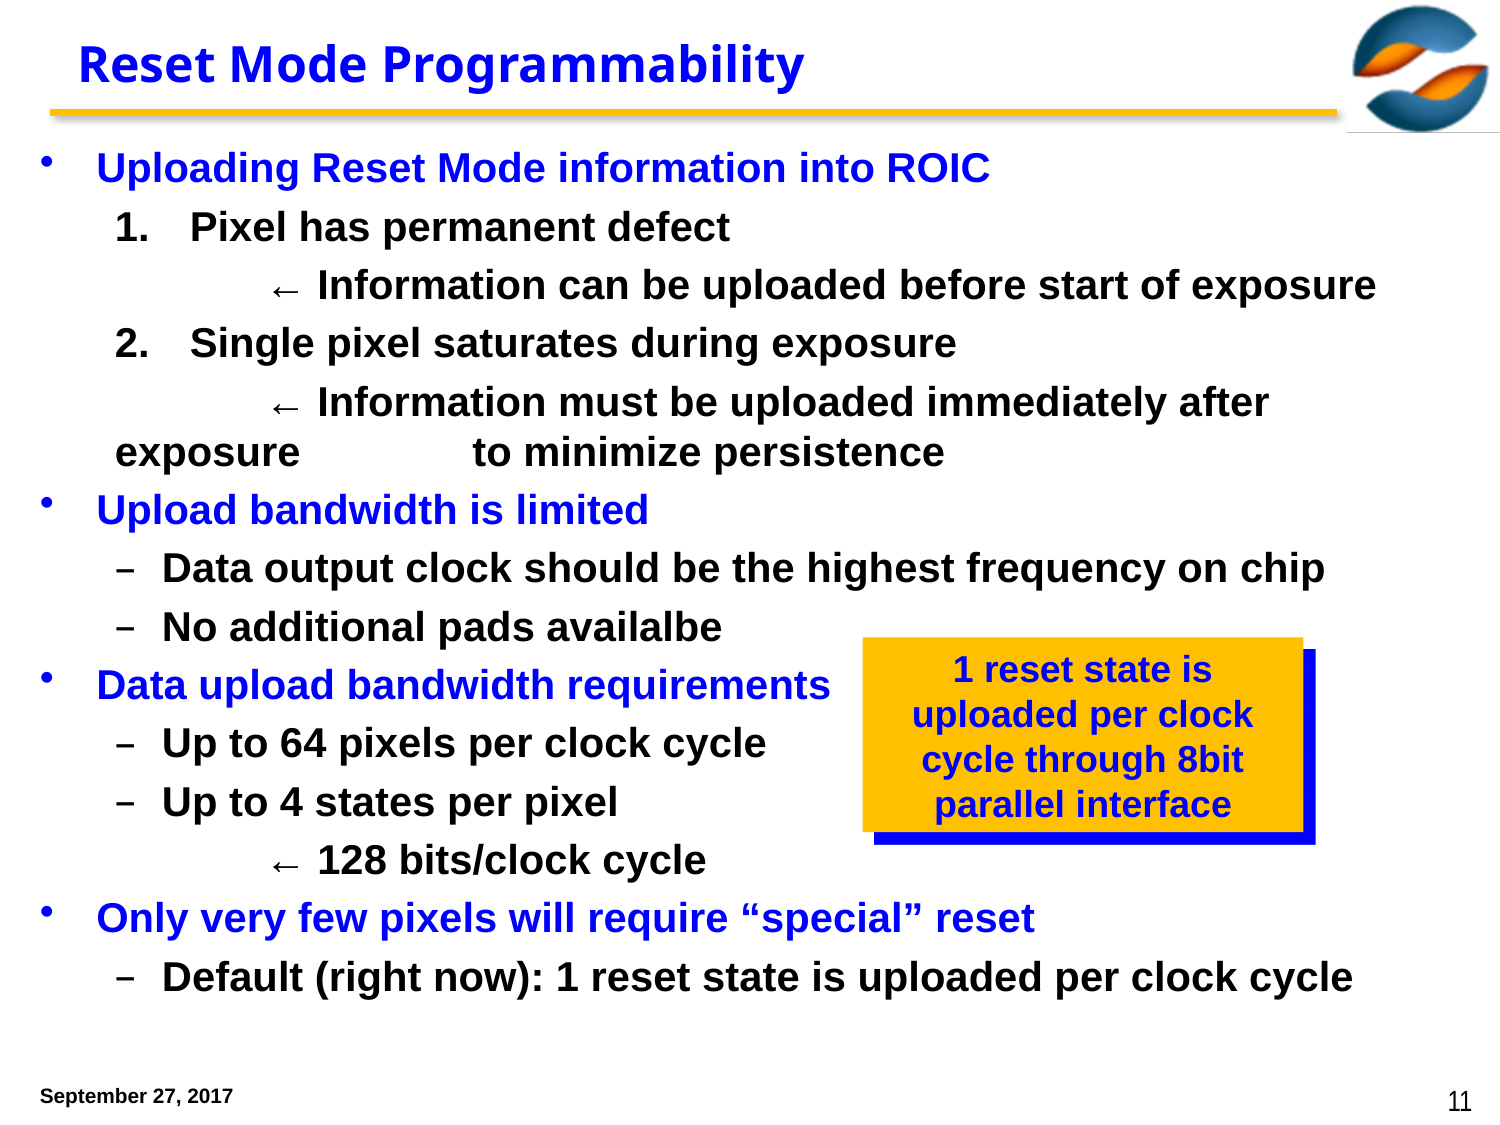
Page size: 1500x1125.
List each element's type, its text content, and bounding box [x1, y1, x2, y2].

slide_number 11 [1412, 1074, 1488, 1125]
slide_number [24, 1074, 250, 1113]
picture [1347, 0, 1500, 138]
text_box 1 reset state is uploaded per clock cycle through 8bit parallel interface [862, 637, 1304, 833]
title Reset Mode Programmability [62, 24, 1338, 100]
text_box Uploading Reset Mode information into ROIC Pixel has permanent defect ← Information can be uploaded before start of exposure Single pixel saturates during exposure ← Information must be uploaded immediately after exposure to minimize persistence Upload bandwidth is limited Data output clock should be the highest frequency on chip No additional pads availalbe Data upload bandwidth requirements Up to 64 pixels per clock cycle Up to 4 states per pixel ← 128 bits/clock cycle Only very few pixels will require “special” reset Default (right now): 1 reset state is uploaded per clock cycle [24, 133, 1425, 1038]
